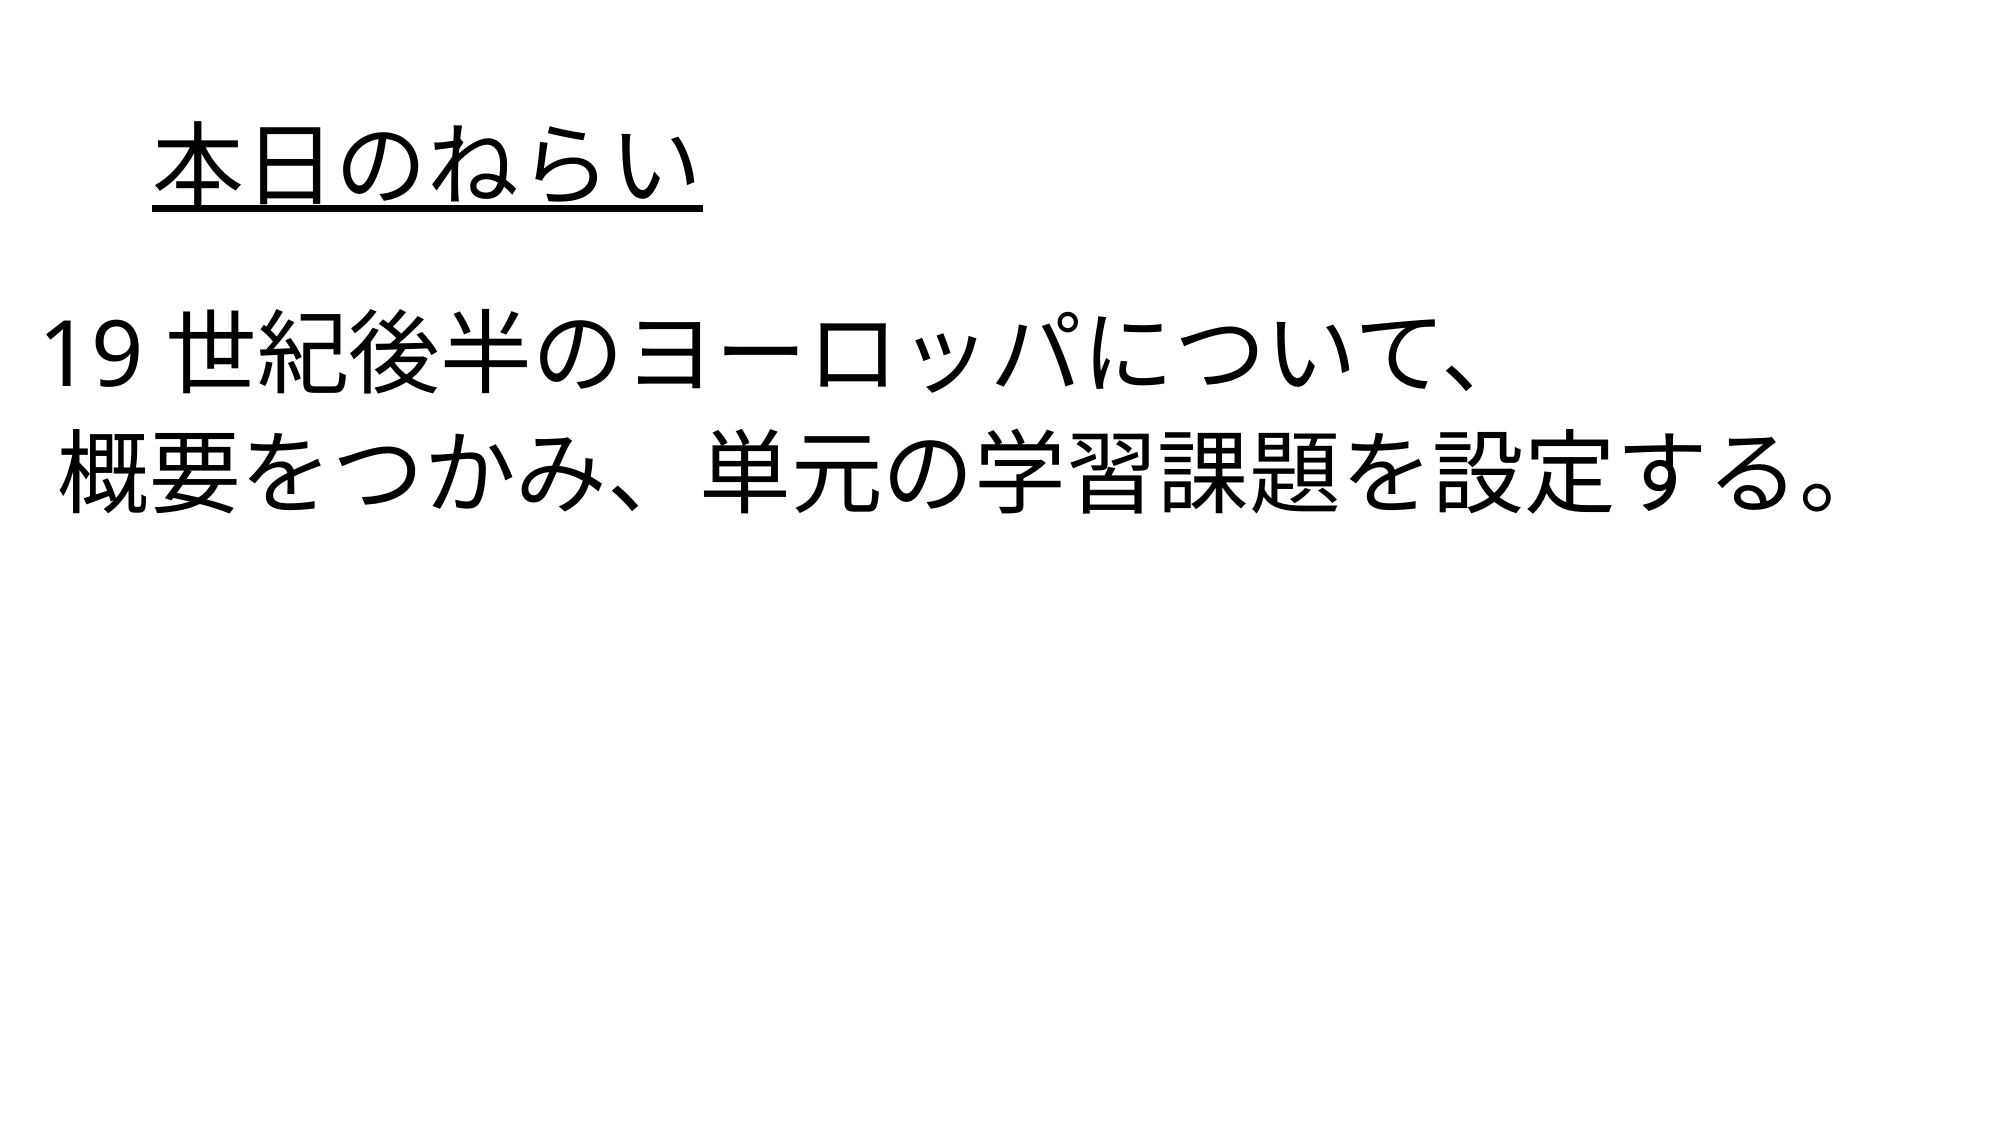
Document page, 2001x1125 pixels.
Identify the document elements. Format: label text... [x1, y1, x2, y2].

title 本日のねらい [137, 59, 1863, 278]
list 19世紀後半のヨーロッパについて、 概要をつかみ、単元の学習課題を設定する。 [0, 299, 2000, 1014]
